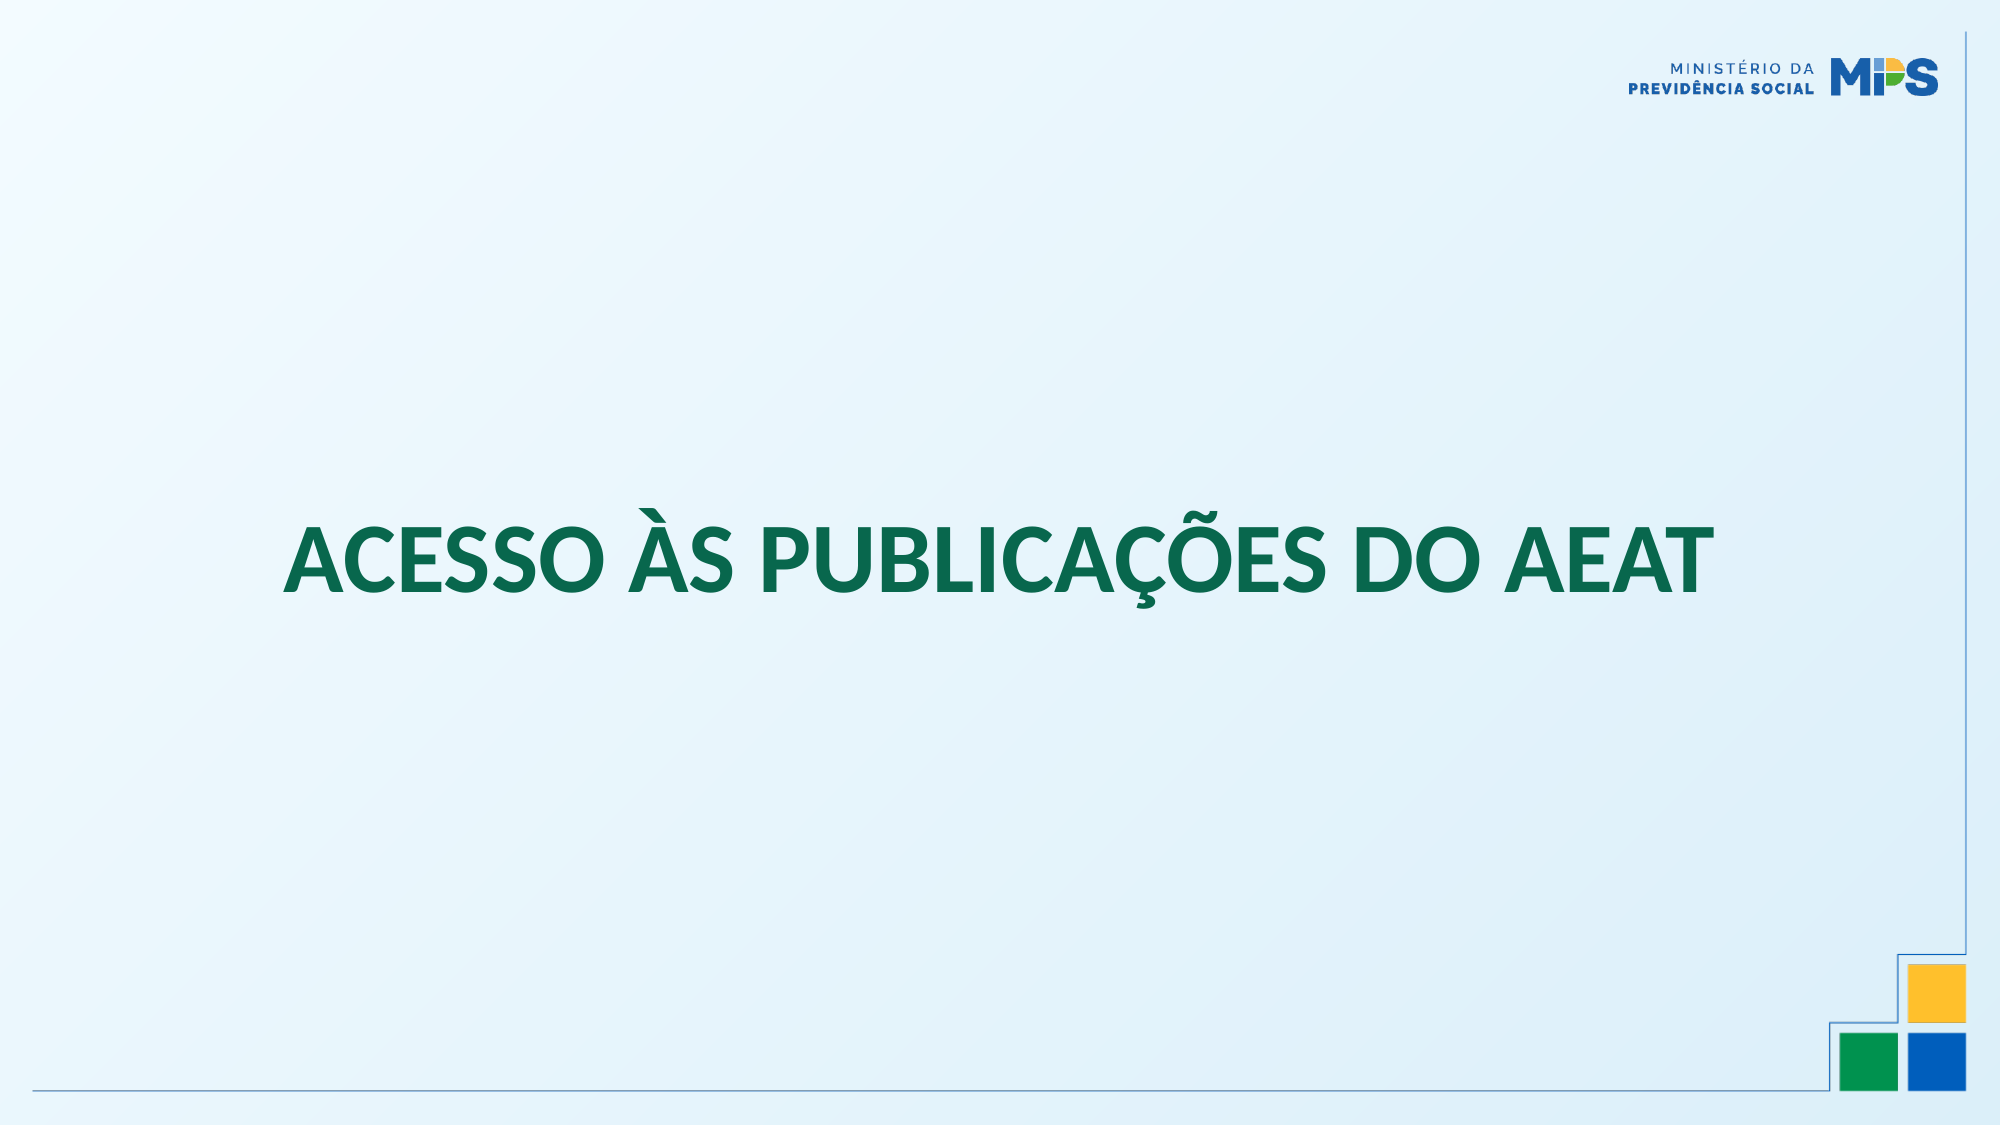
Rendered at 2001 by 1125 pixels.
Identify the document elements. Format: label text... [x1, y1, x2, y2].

picture [0, 0, 2000, 1125]
title Acesso às Publicações do AEAT [75, 492, 1925, 633]
